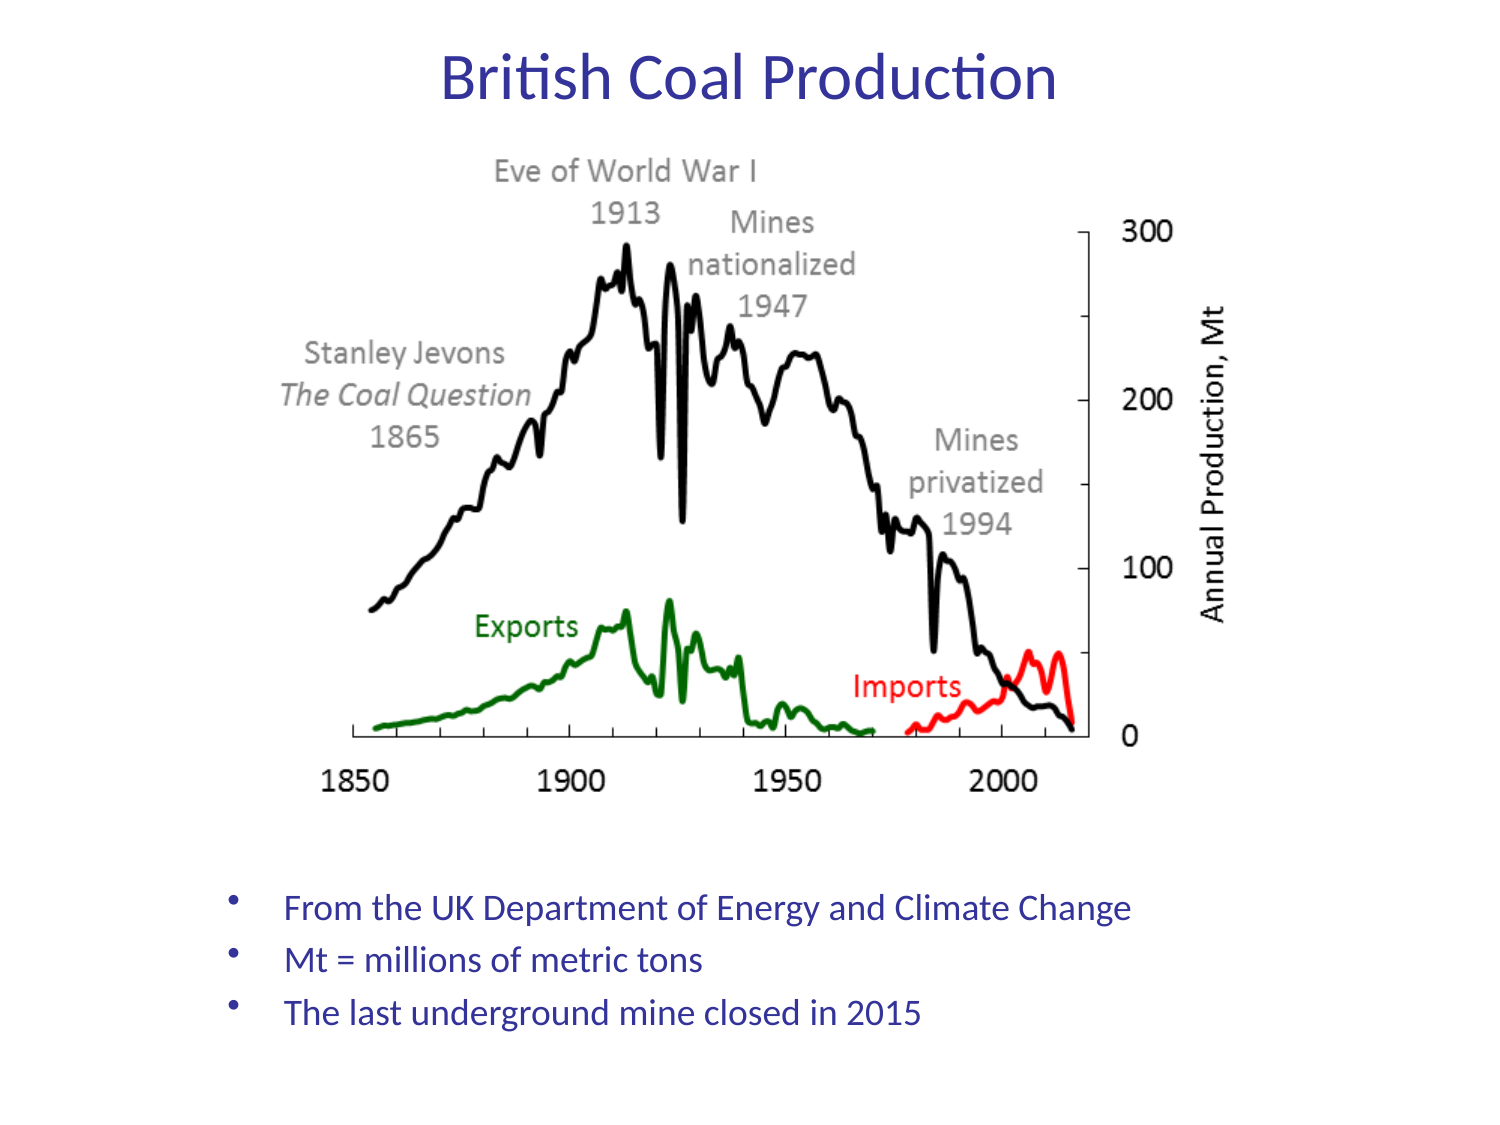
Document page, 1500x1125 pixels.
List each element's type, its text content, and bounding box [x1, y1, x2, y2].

title British Coal Production [75, 32, 1425, 113]
list From the UK Department of Energy and Climate Change Mt = millions of metric tons The last underground mine closed in 2015 [212, 875, 1350, 1063]
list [249, 137, 1238, 813]
